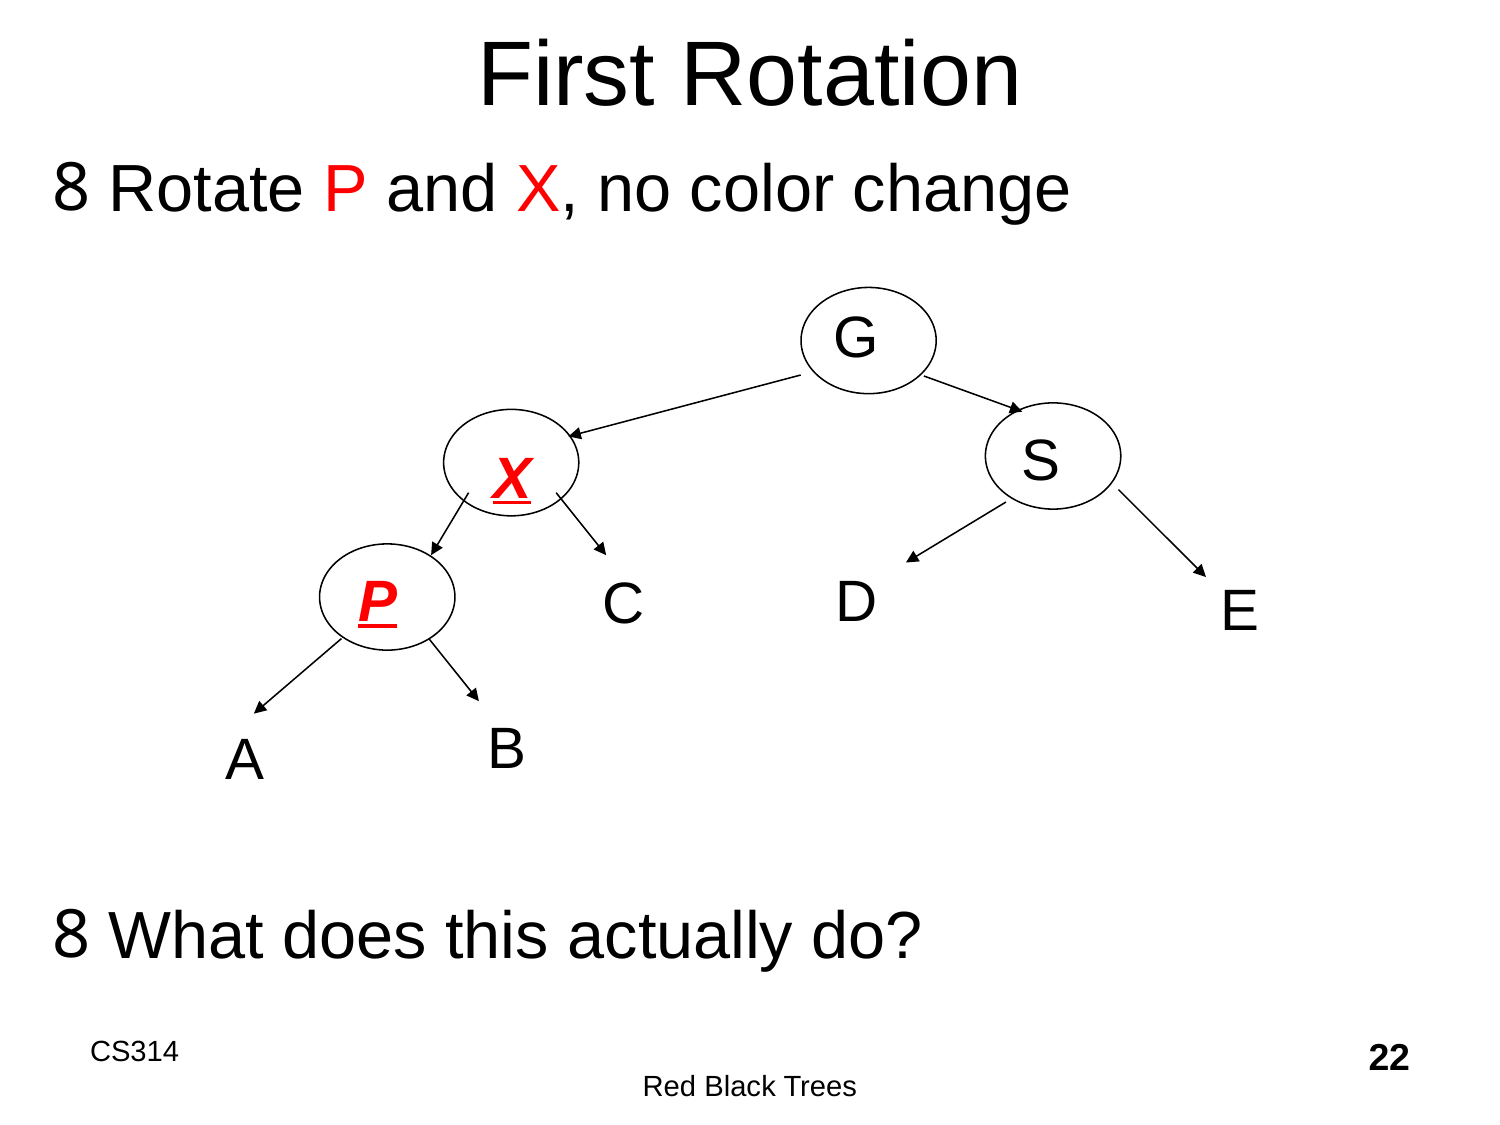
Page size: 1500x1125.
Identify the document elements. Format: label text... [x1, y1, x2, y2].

text_box [1011, 402, 1121, 510]
text_box [581, 524, 607, 556]
text_box [905, 501, 1006, 563]
title First Rotation [112, 0, 1388, 137]
slide_number 22 [1112, 1024, 1426, 1101]
text_box [844, 287, 893, 291]
text_box [431, 527, 449, 556]
text_box P [343, 555, 412, 641]
text_box [819, 291, 937, 394]
slide_number CS314 [74, 1024, 451, 1101]
text_box B [472, 702, 541, 788]
text_box G [818, 291, 894, 377]
text_box [254, 638, 342, 713]
text_box [985, 417, 1006, 495]
list Rotate P and X, no color change What does this actually do? [37, 137, 1463, 1038]
text_box [345, 543, 455, 651]
text_box E [1206, 564, 1275, 650]
text_box D [820, 555, 893, 641]
text_box [1118, 489, 1206, 578]
text_box [801, 305, 818, 376]
text_box [319, 556, 343, 638]
text_box C [587, 557, 660, 643]
text_box [428, 638, 479, 702]
text_box [923, 375, 1023, 414]
text_box S [1006, 414, 1075, 500]
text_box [443, 409, 580, 518]
footer Red Black Trees [462, 1024, 1038, 1101]
text_box A [210, 713, 280, 799]
